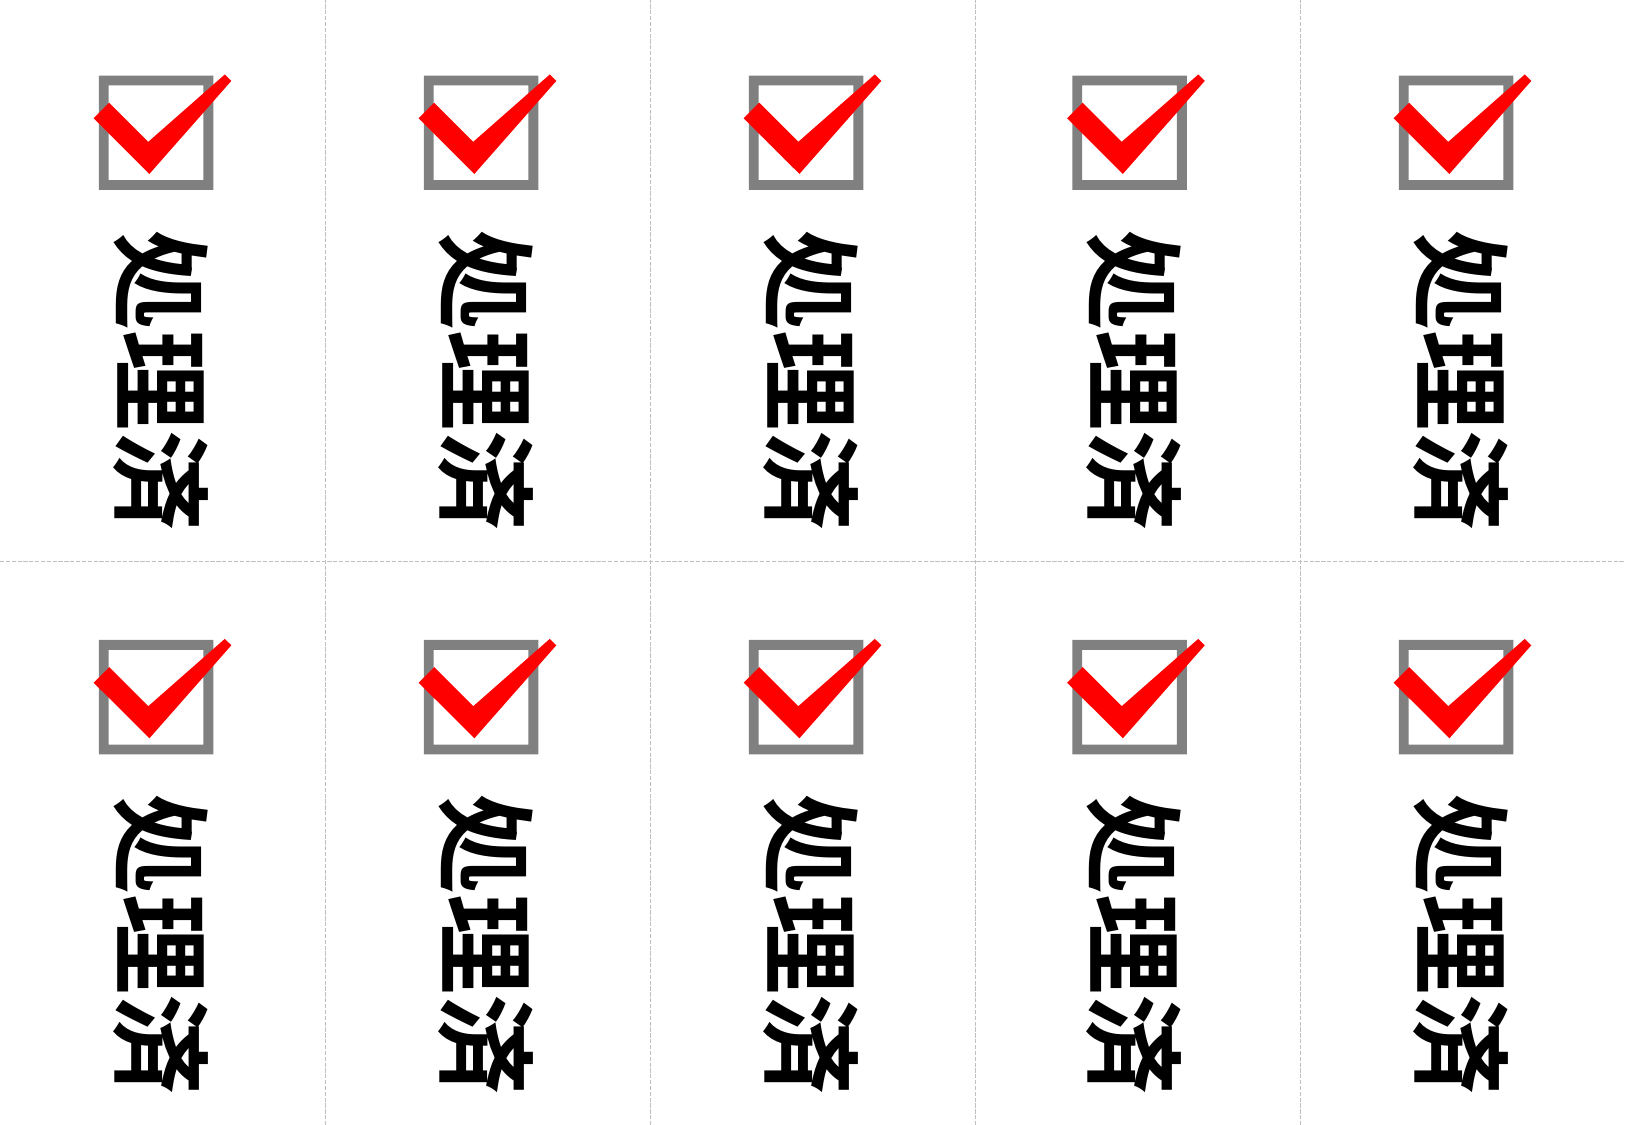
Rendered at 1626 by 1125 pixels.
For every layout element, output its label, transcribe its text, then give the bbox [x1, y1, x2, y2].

text_box 処理済 [426, 784, 548, 1105]
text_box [1067, 638, 1205, 755]
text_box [418, 74, 557, 191]
text_box 処理済 [101, 784, 223, 1105]
text_box 処理済 [1075, 220, 1197, 541]
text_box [1393, 74, 1532, 191]
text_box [93, 638, 232, 755]
text_box 処理済 [426, 220, 548, 541]
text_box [1067, 74, 1205, 191]
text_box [93, 74, 232, 191]
text_box 処理済 [751, 220, 873, 541]
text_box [743, 74, 882, 191]
text_box 処理済 [751, 784, 873, 1105]
text_box 処理済 [101, 220, 223, 541]
text_box 処理済 [1401, 784, 1523, 1105]
text_box 処理済 [1401, 220, 1523, 541]
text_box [1393, 638, 1532, 755]
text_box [418, 638, 557, 755]
text_box 処理済 [1075, 784, 1197, 1105]
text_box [743, 638, 882, 755]
